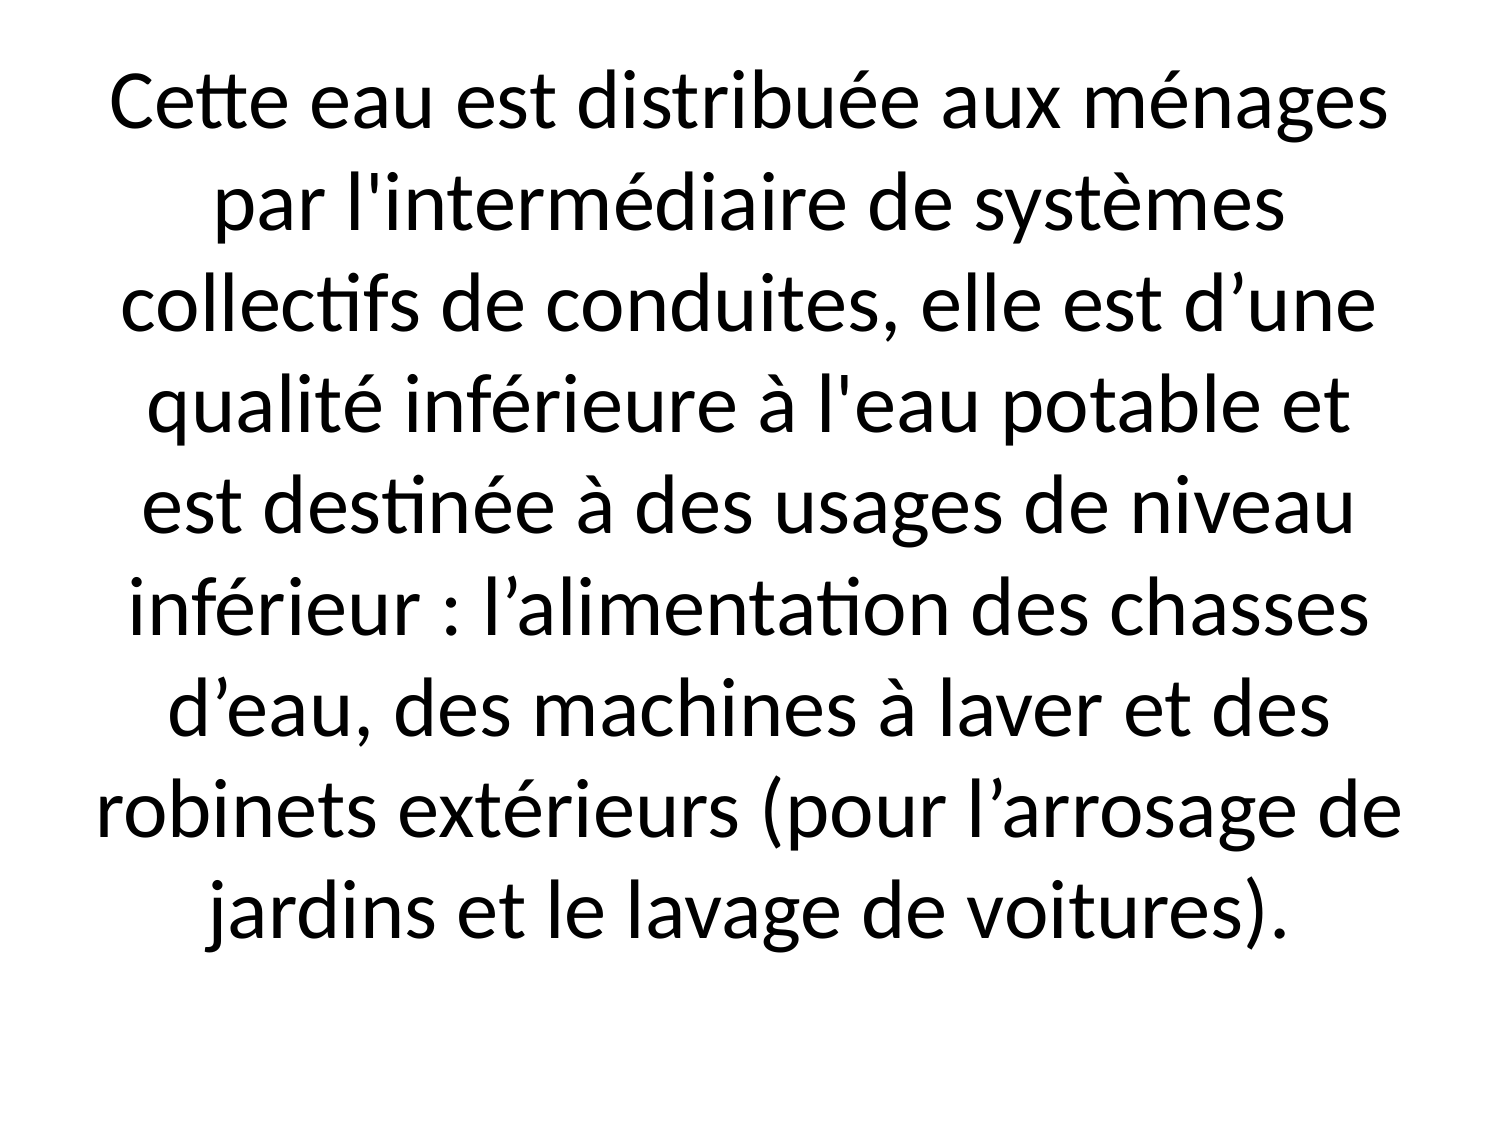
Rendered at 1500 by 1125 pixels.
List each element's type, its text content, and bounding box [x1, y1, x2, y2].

title Cette eau est distribuée aux ménages par l'intermédiaire de systèmes collectifs de conduites, elle est d’une qualité inférieure à l'eau potable et est destinée à des usages de niveau inférieur : l’alimentation des chasses d’eau, des machines à laver et des robinets extérieurs (pour l’arrosage de jardins et le lavage de voitures). [75, 30, 1425, 1071]
